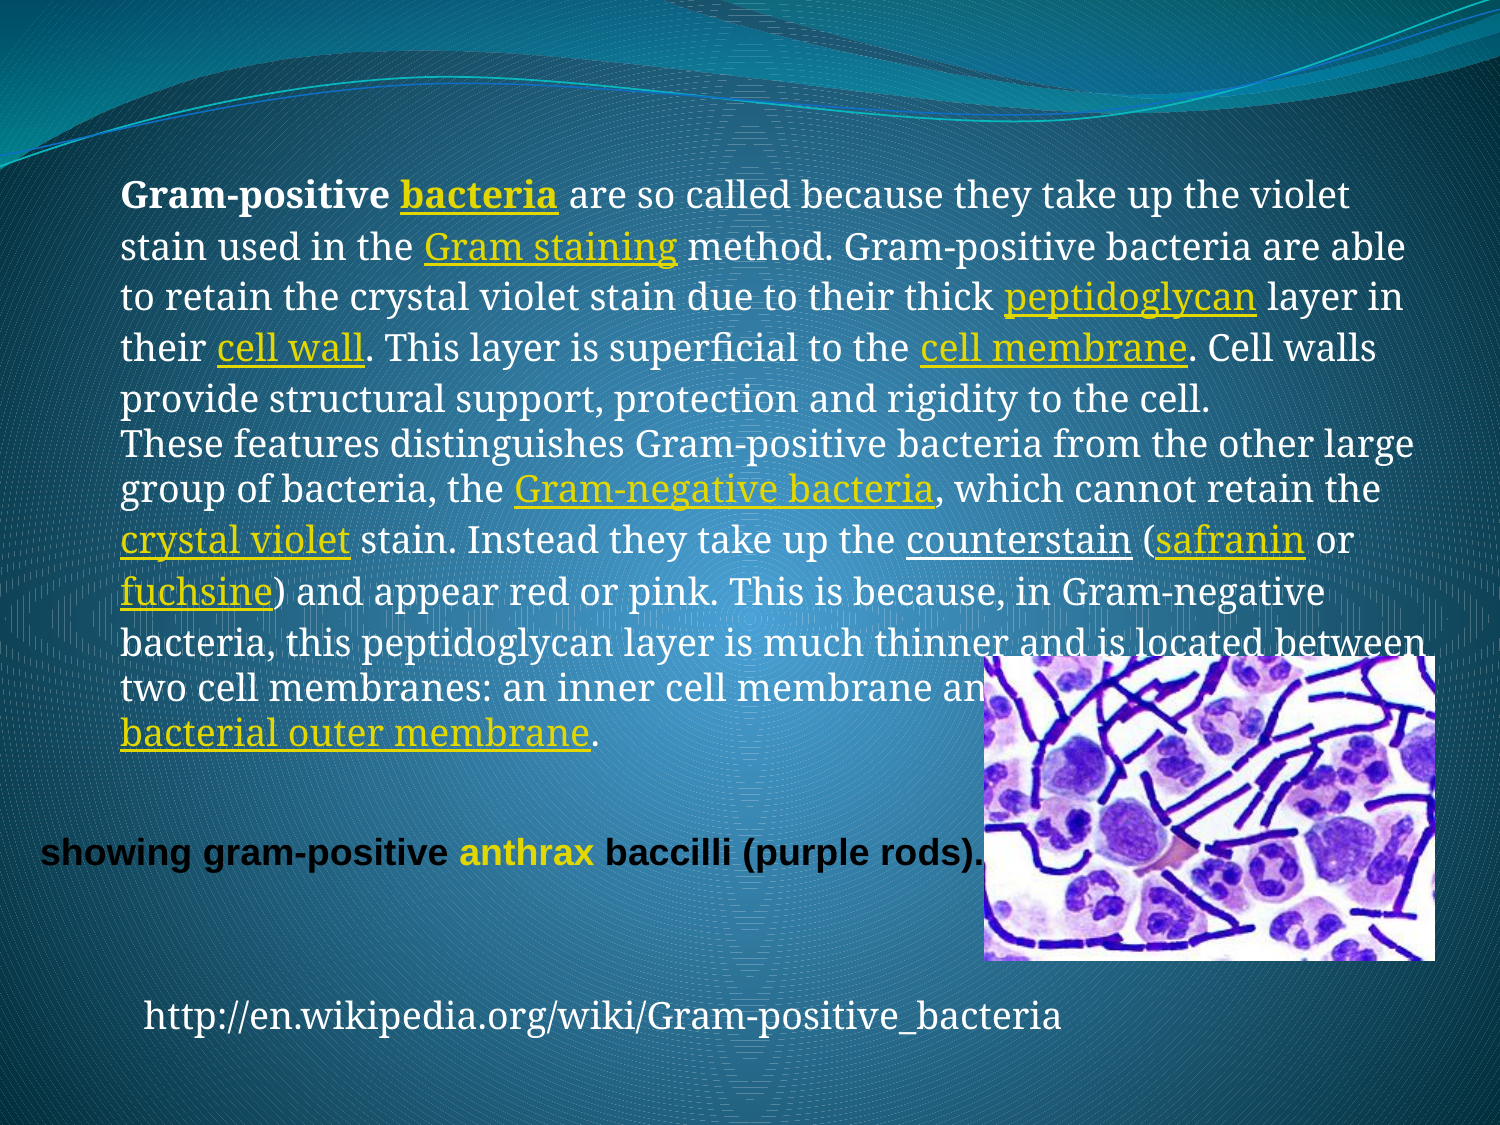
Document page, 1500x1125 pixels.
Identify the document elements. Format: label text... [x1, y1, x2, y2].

text_box showing gram-positive anthrax baccilli (purple rods). [4, 820, 977, 881]
text_box Gram-positive bacteria are so called because they take up the violet stain used in the Gram staining method. Gram-positive bacteria are able to retain the crystal violet stain due to their thick peptidoglycan layer in their cell wall. This layer is superficial to the cell membrane. Cell walls provide structural support, protection and rigidity to the cell. These features distinguishes Gram-positive bacteria from the other large group of bacteria, the Gram-negative bacteria, which cannot retain the crystal violet stain. Instead they take up the counterstain (safranin or fuchsine) and appear red or pink. This is because, in Gram-negative bacteria, this peptidoglycan layer is much thinner and is located between two cell membranes: an inner cell membrane and a bacterial outer membrane. [105, 163, 1453, 812]
text_box http://en.wikipedia.org/wiki/Gram-positive_bacteria [128, 984, 1442, 1045]
picture [984, 656, 1435, 961]
